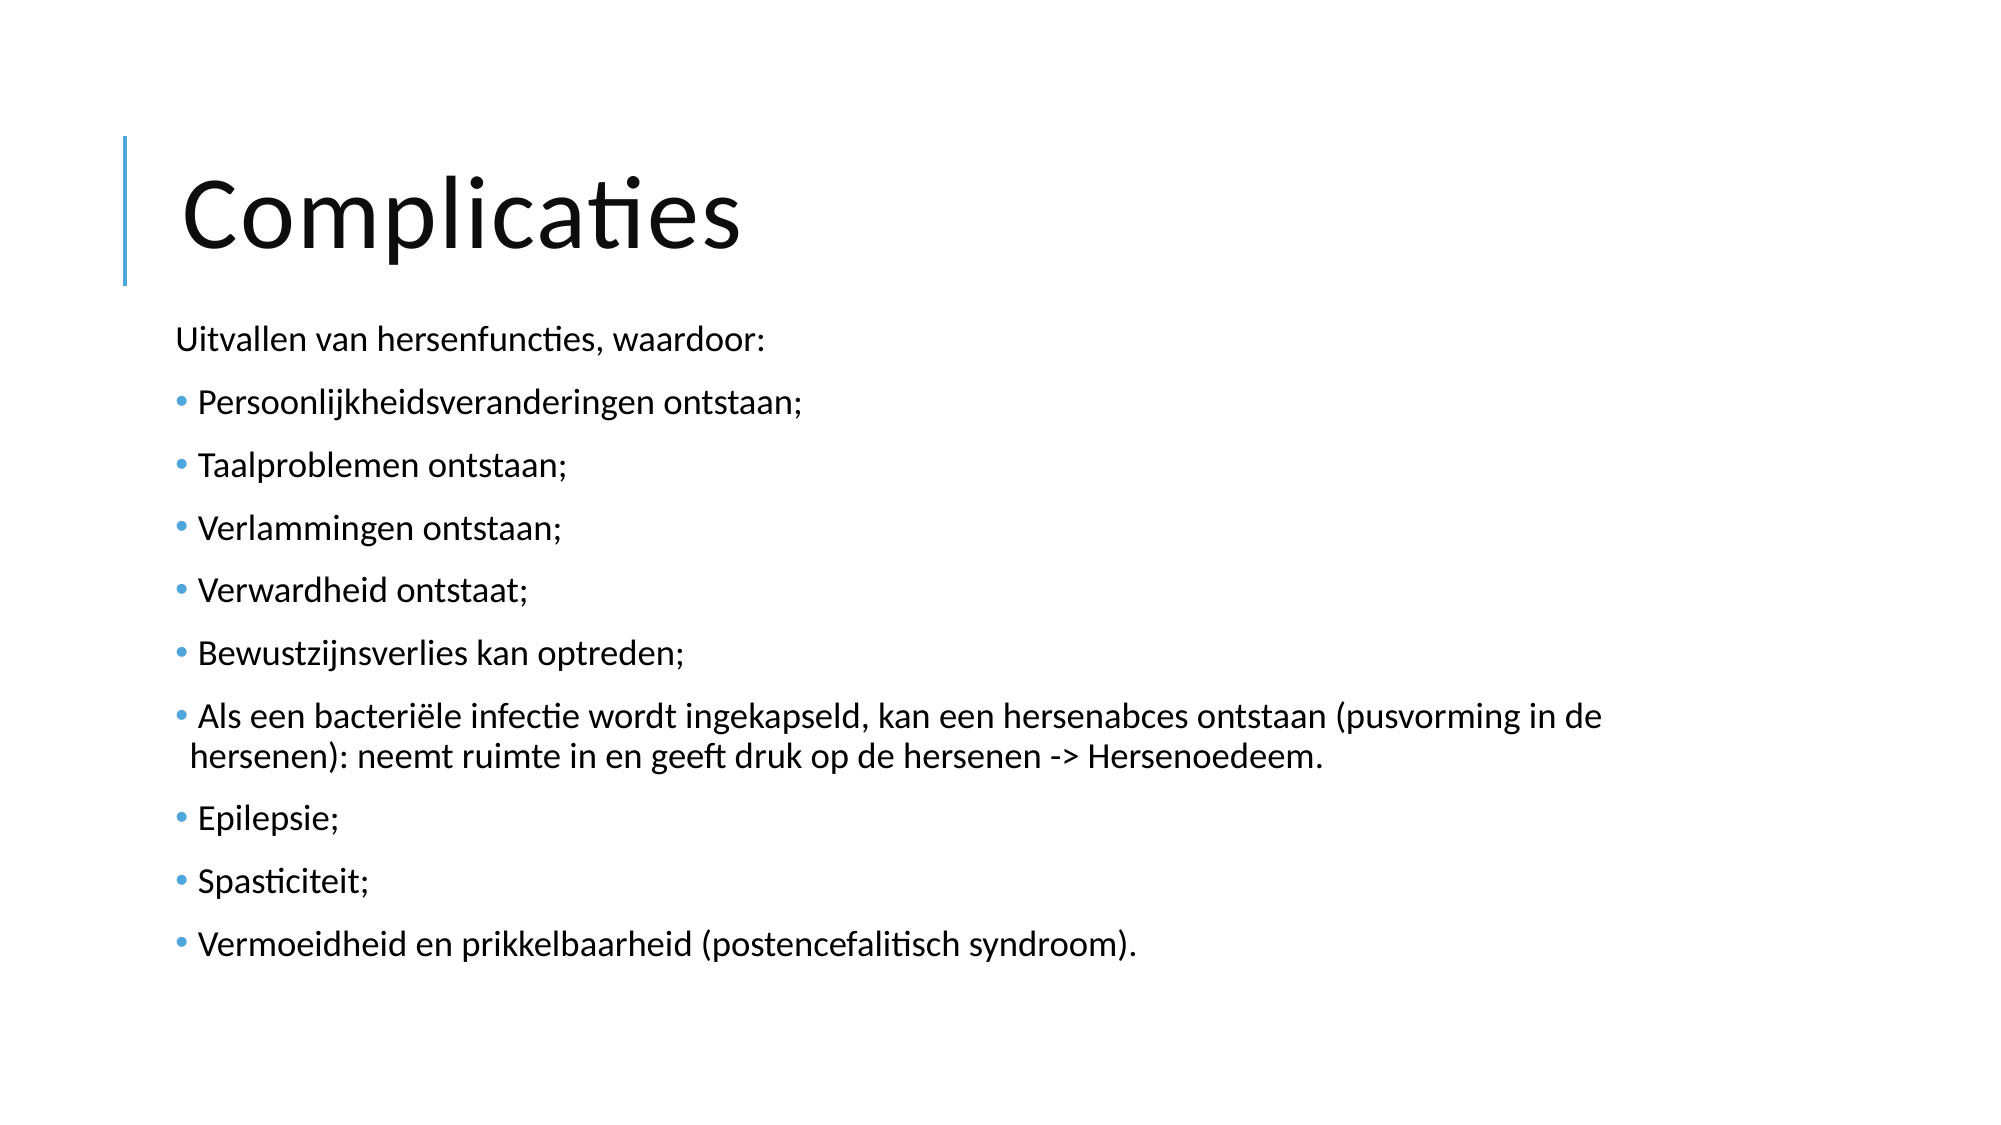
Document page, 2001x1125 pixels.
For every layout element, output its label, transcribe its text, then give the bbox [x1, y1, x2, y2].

title Complicaties [168, 96, 1763, 312]
list Uitvallen van hersenfuncties, waardoor: Persoonlijkheidsveranderingen ontstaan; Taalproblemen ontstaan; Verlammingen ontstaan; Verwardheid ontstaat; Bewustzijnsverlies kan optreden; Als een bacteriële infectie wordt ingekapseld, kan een hersenabces ontstaan (pusvorming in de hersenen): neemt ruimte in en geeft druk op de hersenen -> Hersenoedeem. Epilepsie; Spasticiteit; Vermoeidheid en prikkelbaarheid (postencefalitisch syndroom). [168, 312, 1763, 973]
